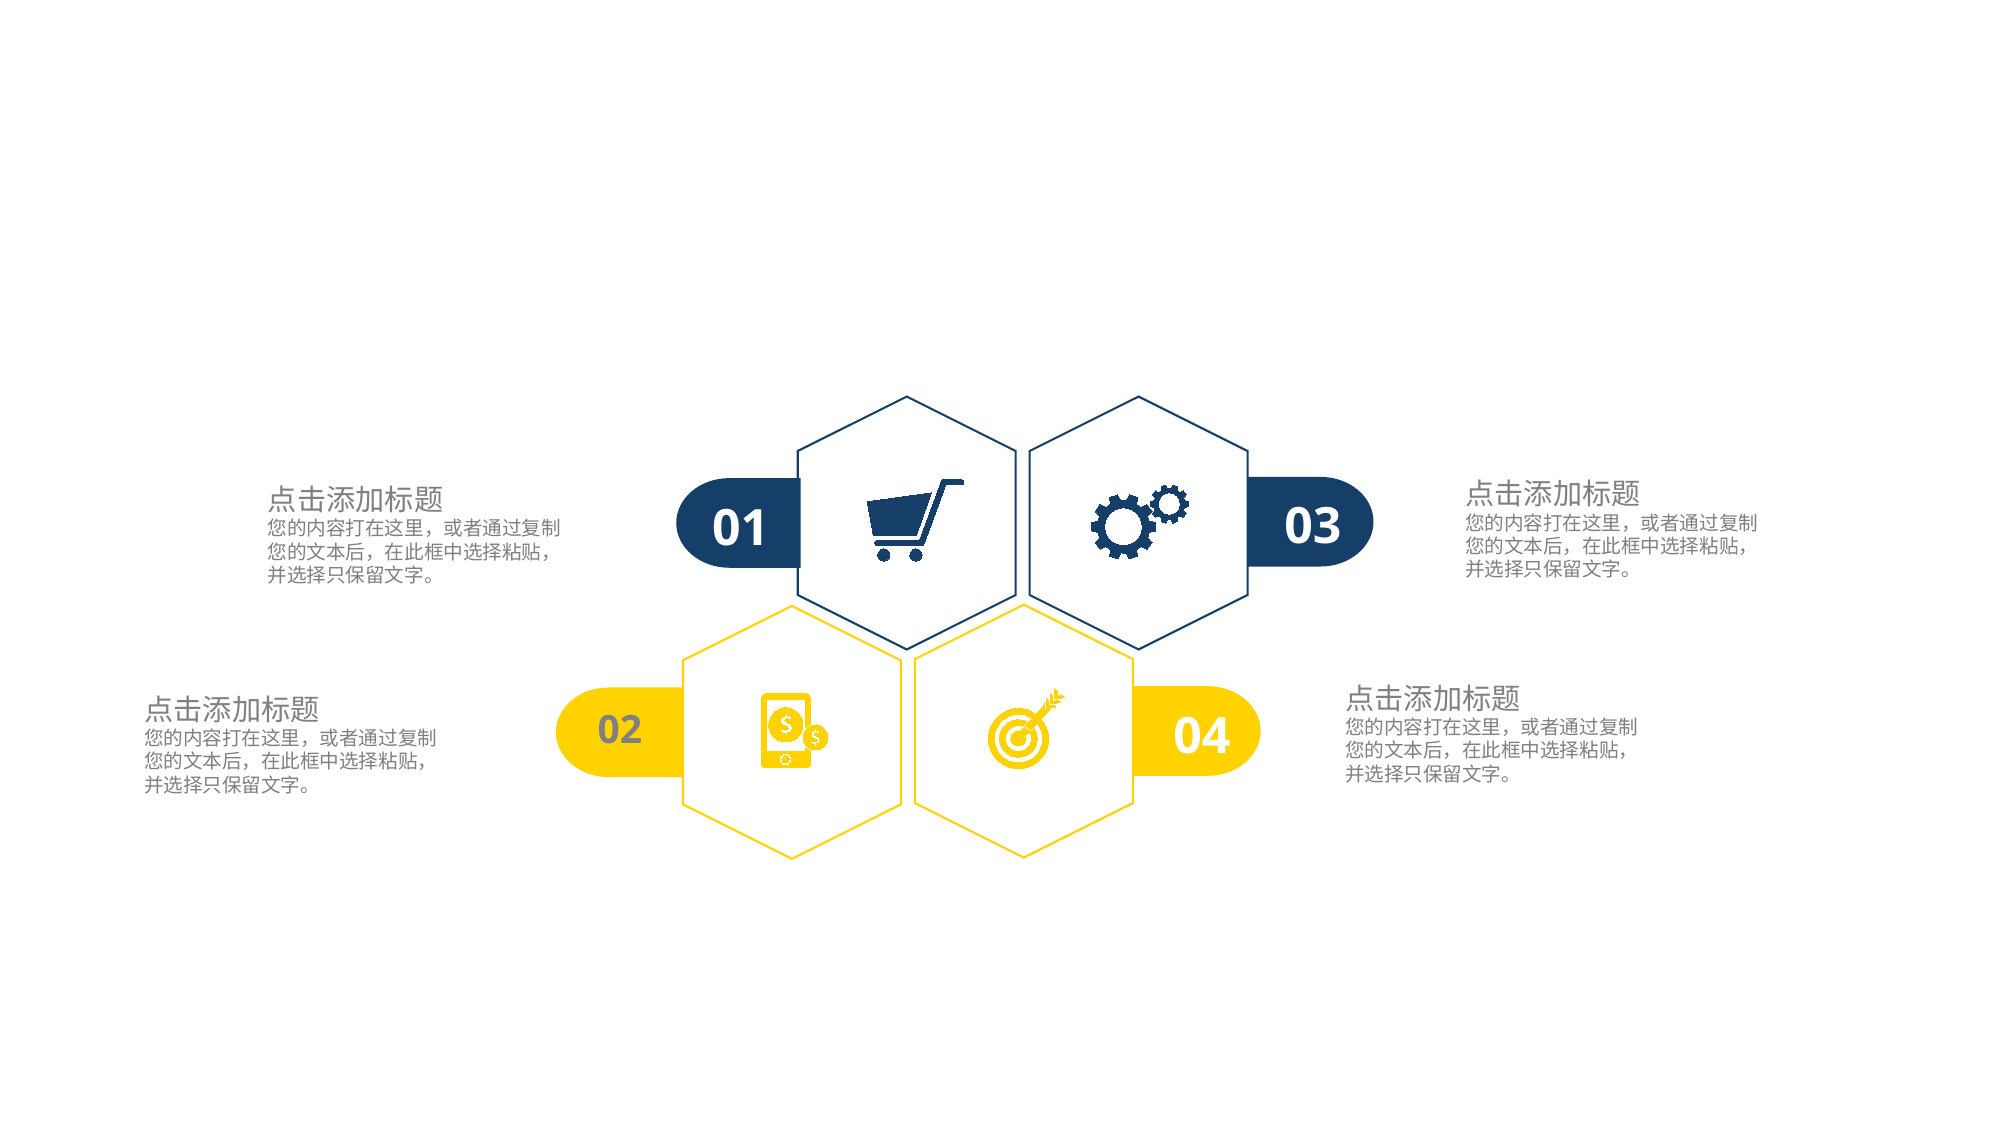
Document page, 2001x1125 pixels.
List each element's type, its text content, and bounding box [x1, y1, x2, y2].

text_box 点击添加标题 您的内容打在这里，或者通过复制 您的文本后，在此框中选择粘贴， 并选择只保留文字。 [129, 683, 453, 857]
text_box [797, 396, 1016, 650]
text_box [682, 605, 901, 859]
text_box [1133, 686, 1261, 776]
text_box 点击添加标题 您的内容打在这里，或者通过复制 您的文本后，在此框中选择粘贴， 并选择只保留文字。 [1450, 467, 1774, 642]
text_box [666, 478, 797, 568]
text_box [1029, 396, 1248, 650]
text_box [914, 604, 1133, 858]
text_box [1248, 476, 1374, 567]
text_box 点击添加标题 您的内容打在这里，或者通过复制 您的文本后，在此框中选择粘贴， 并选择只保留文字。 [252, 473, 576, 641]
text_box 点击添加标题 您的内容打在这里，或者通过复制 您的文本后，在此框中选择粘贴， 并选择只保留文字。 [1330, 672, 1654, 846]
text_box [555, 686, 682, 778]
